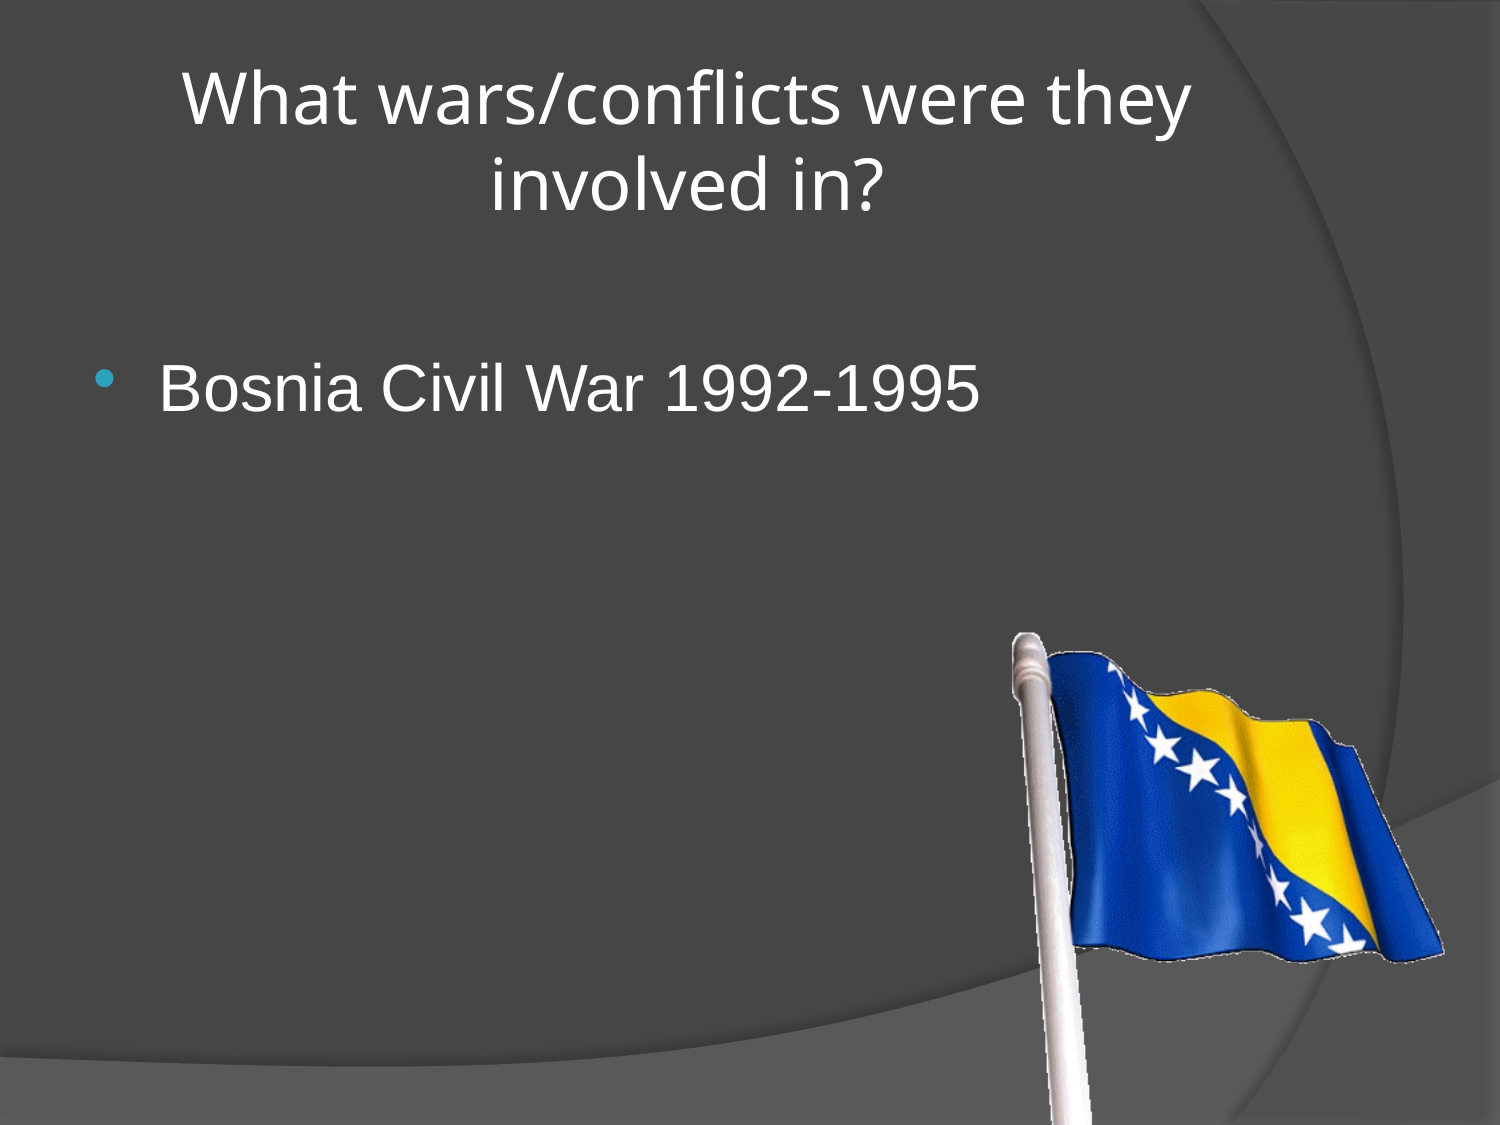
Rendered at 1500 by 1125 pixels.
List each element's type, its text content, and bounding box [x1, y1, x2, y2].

title What wars/conflicts were they involved in? [75, 45, 1300, 233]
picture [987, 626, 1451, 1125]
list Bosnia Civil War 1992-1995 [75, 337, 1300, 1080]
